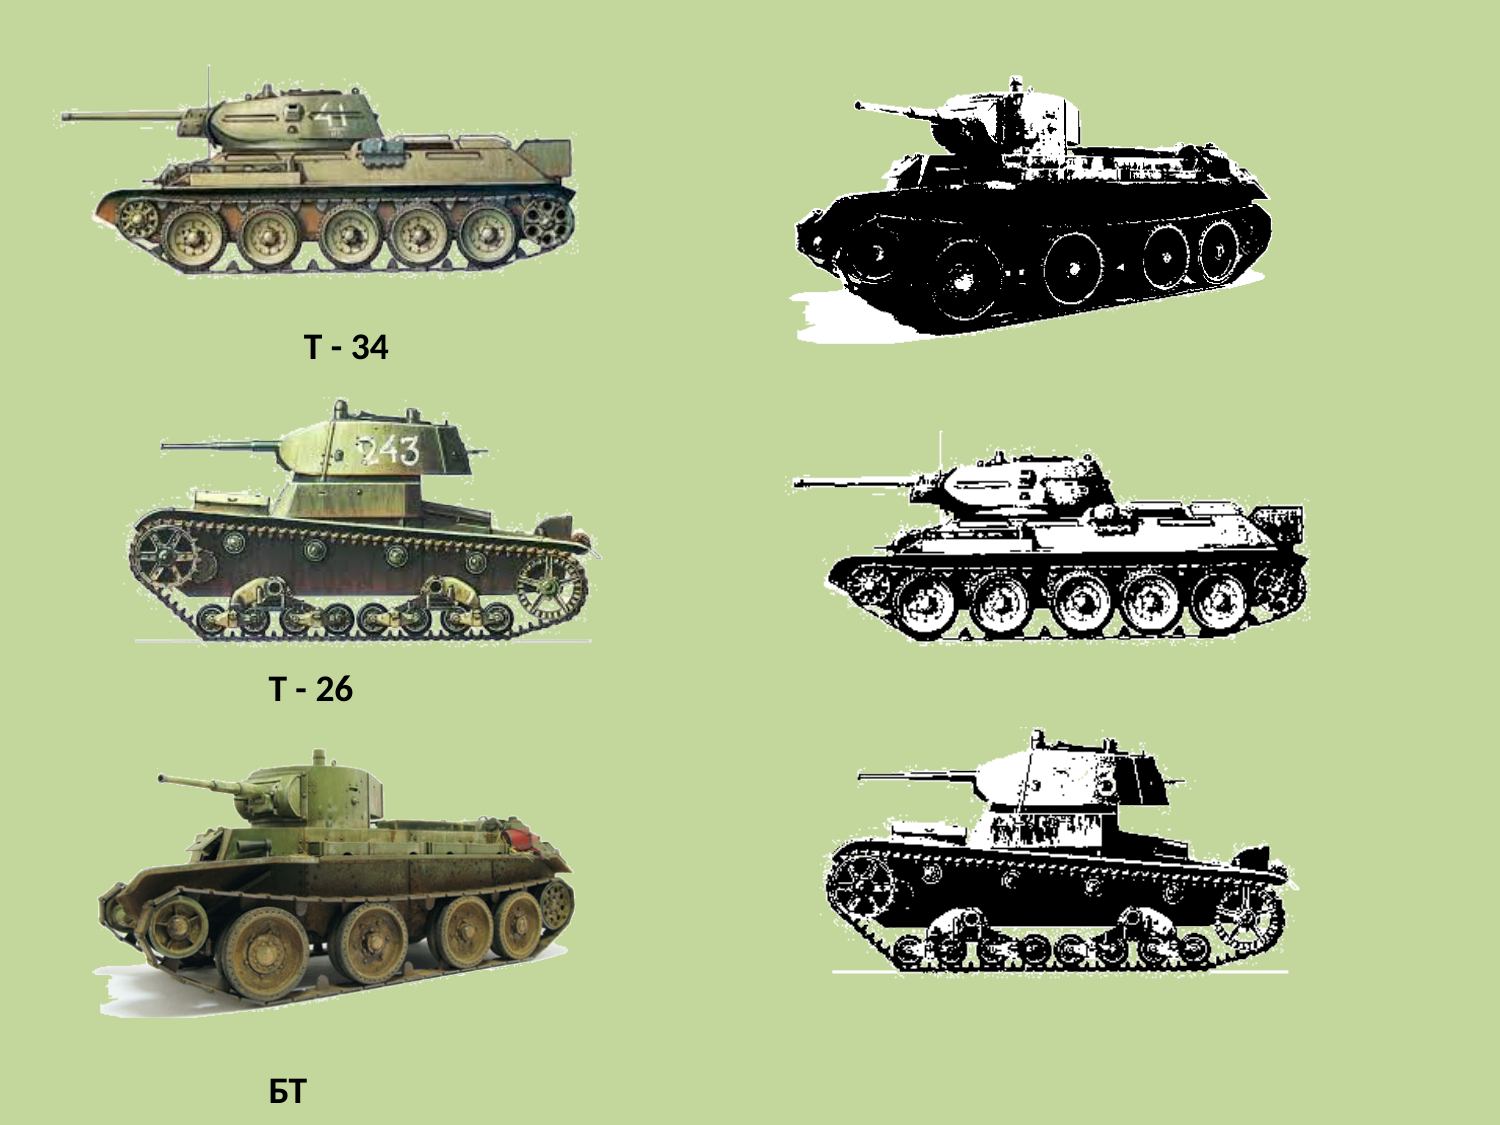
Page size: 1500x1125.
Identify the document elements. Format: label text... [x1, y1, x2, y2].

text_box Т - 34 [289, 314, 514, 375]
picture [123, 396, 612, 649]
text_box БТ [253, 1058, 502, 1119]
picture [773, 54, 1280, 359]
picture [52, 54, 596, 282]
picture [820, 727, 1309, 980]
picture [785, 420, 1328, 648]
text_box Т - 26 [253, 658, 455, 717]
picture [76, 727, 583, 1032]
